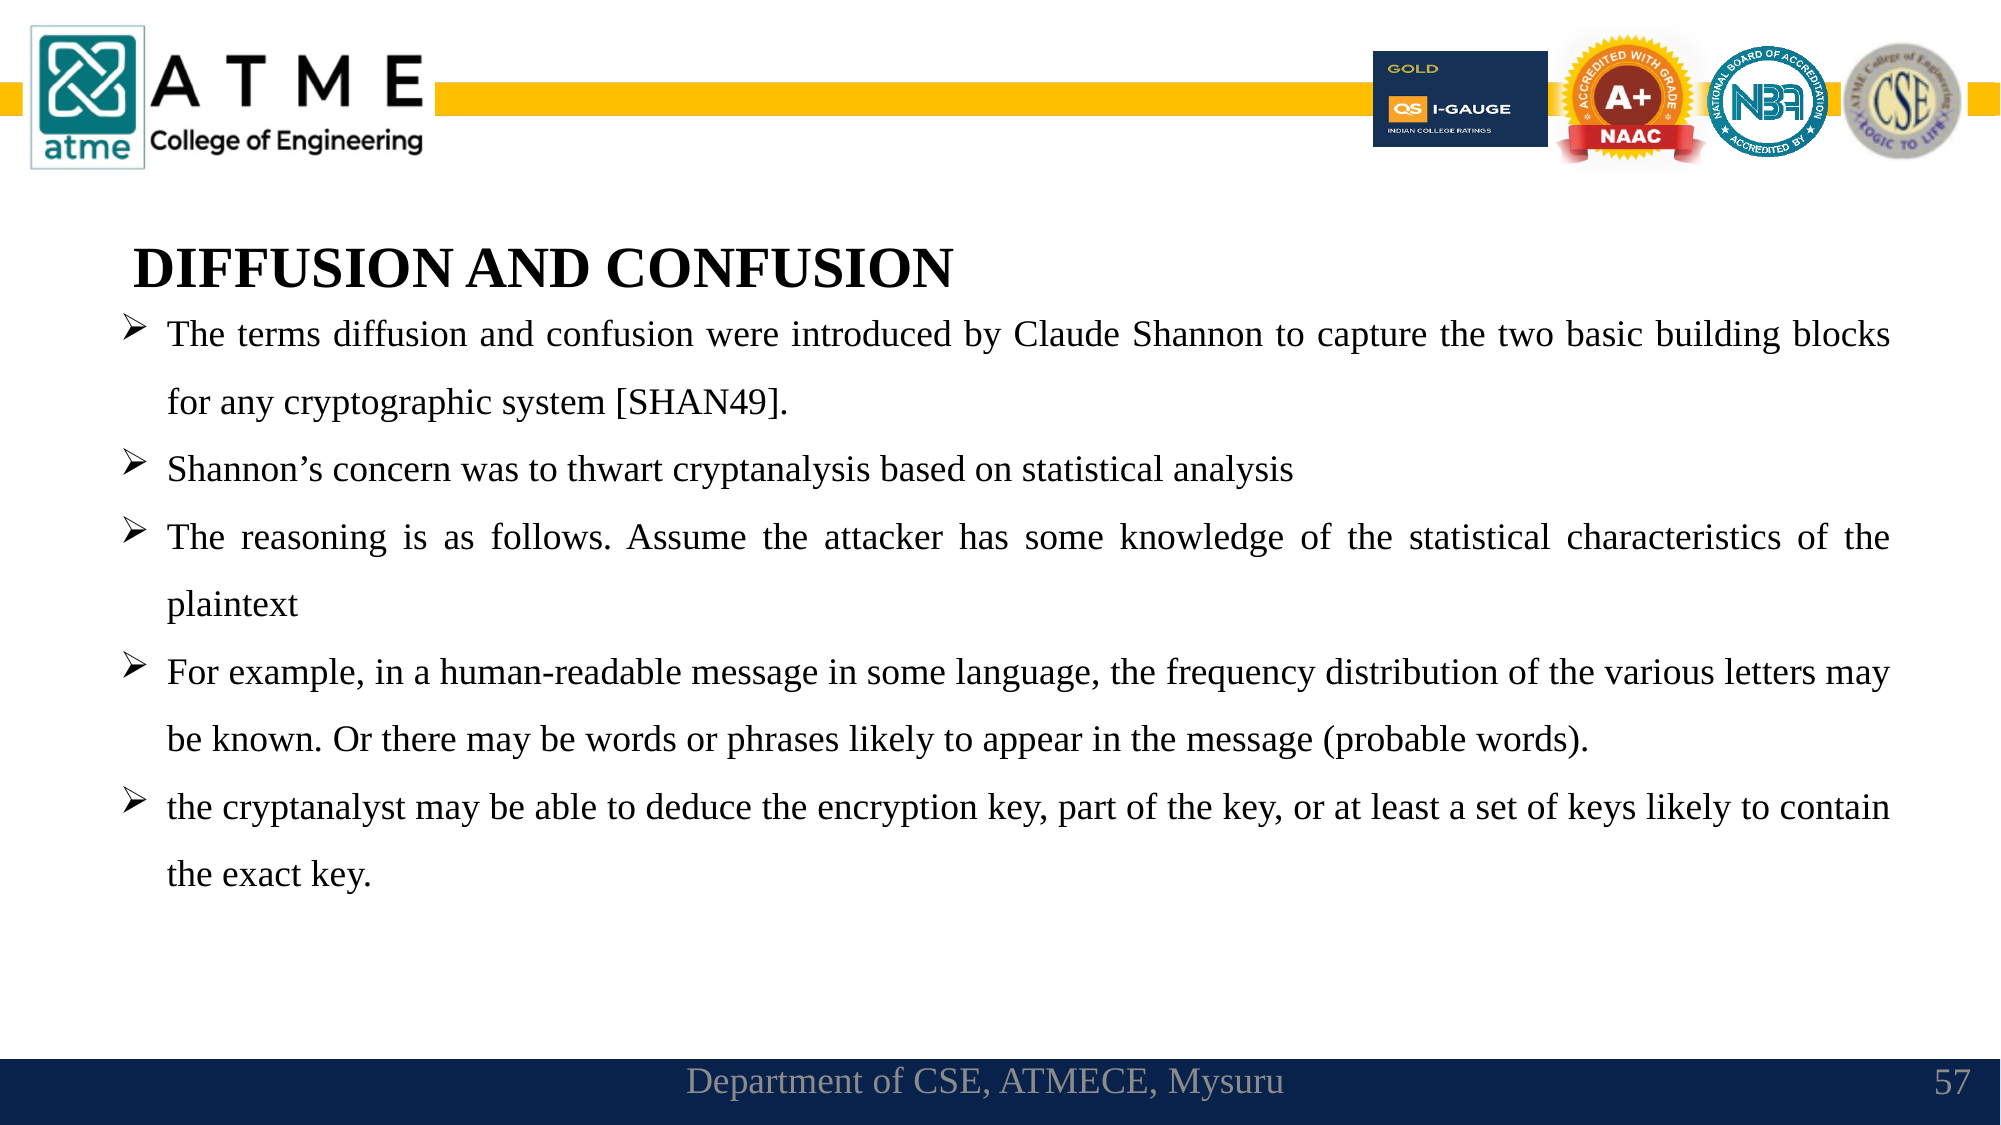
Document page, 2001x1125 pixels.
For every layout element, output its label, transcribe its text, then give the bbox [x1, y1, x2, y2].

picture [22, 15, 435, 178]
picture [1840, 26, 1968, 176]
text_box The terms diffusion and confusion were introduced by Claude Shannon to capture the two basic building blocks for any cryptographic system [SHAN49]. Shannon’s concern was to thwart cryptanalysis based on statistical analysis The reasoning is as follows. Assume the attacker has some knowledge of the statistical characteristics of the plaintext For example, in a human-readable message in some language, the frequency distribution of the various letters may be known. Or there may be words or phrases likely to appear in the message (probable words). the cryptanalyst may be able to deduce the encryption key, part of the key, or at least a set of keys likely to contain the exact key. [105, 279, 1908, 970]
picture [0, 1059, 2001, 1125]
picture [1373, 20, 1828, 180]
text_box DIFFUSION AND CONFUSION [119, 222, 1320, 279]
slide_number 57 [1511, 1057, 1972, 1103]
footer Department of CSE, ATMECE, Mysuru [501, 1056, 1470, 1102]
